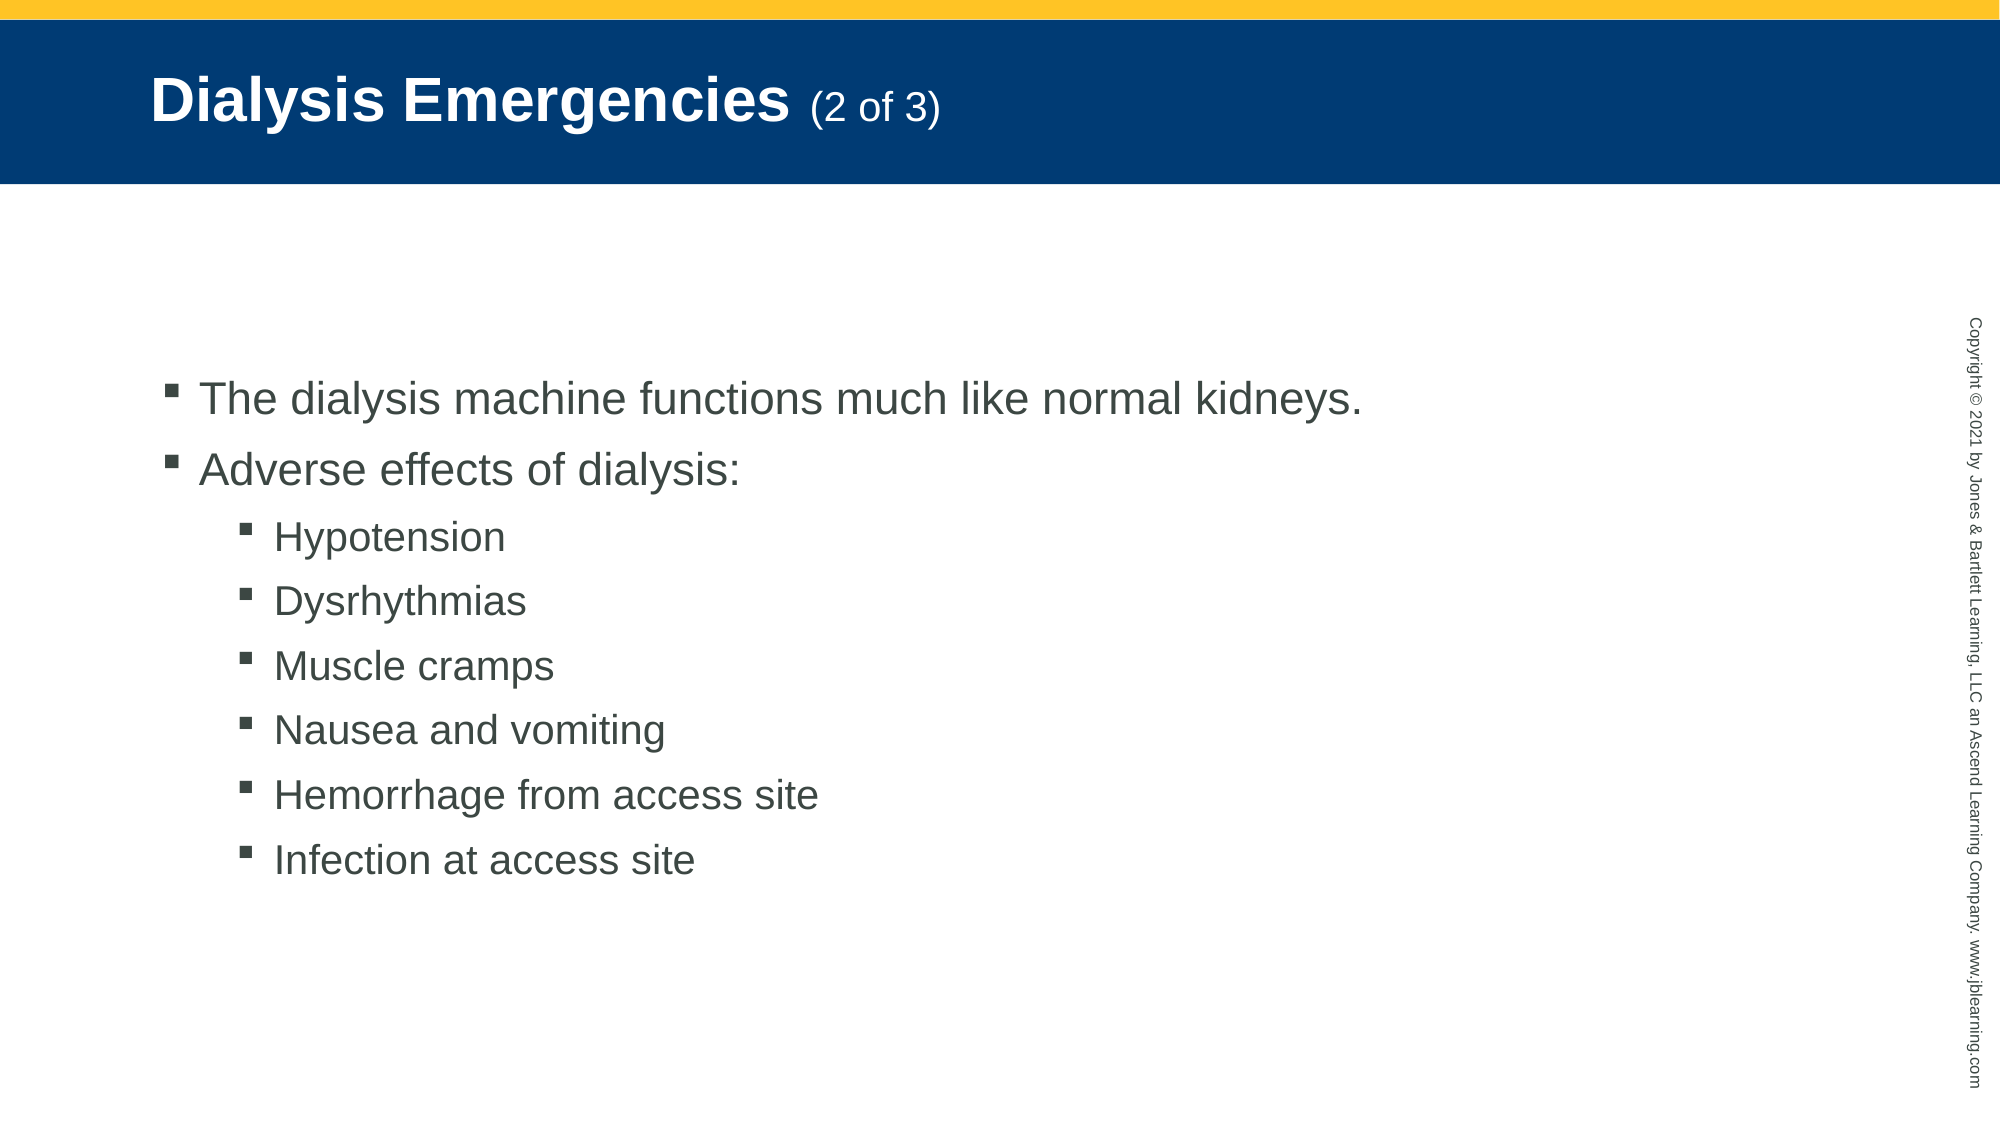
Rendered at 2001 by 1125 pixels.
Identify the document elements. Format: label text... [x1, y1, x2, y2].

title Dialysis Emergencies (2 of 3) [0, 19, 2000, 185]
list The dialysis machine functions much like normal kidneys. Adverse effects of dialysis: Hypotension Dysrhythmias Muscle cramps Nausea and vomiting Hemorrhage from access site Infection at access site [146, 361, 1859, 1016]
